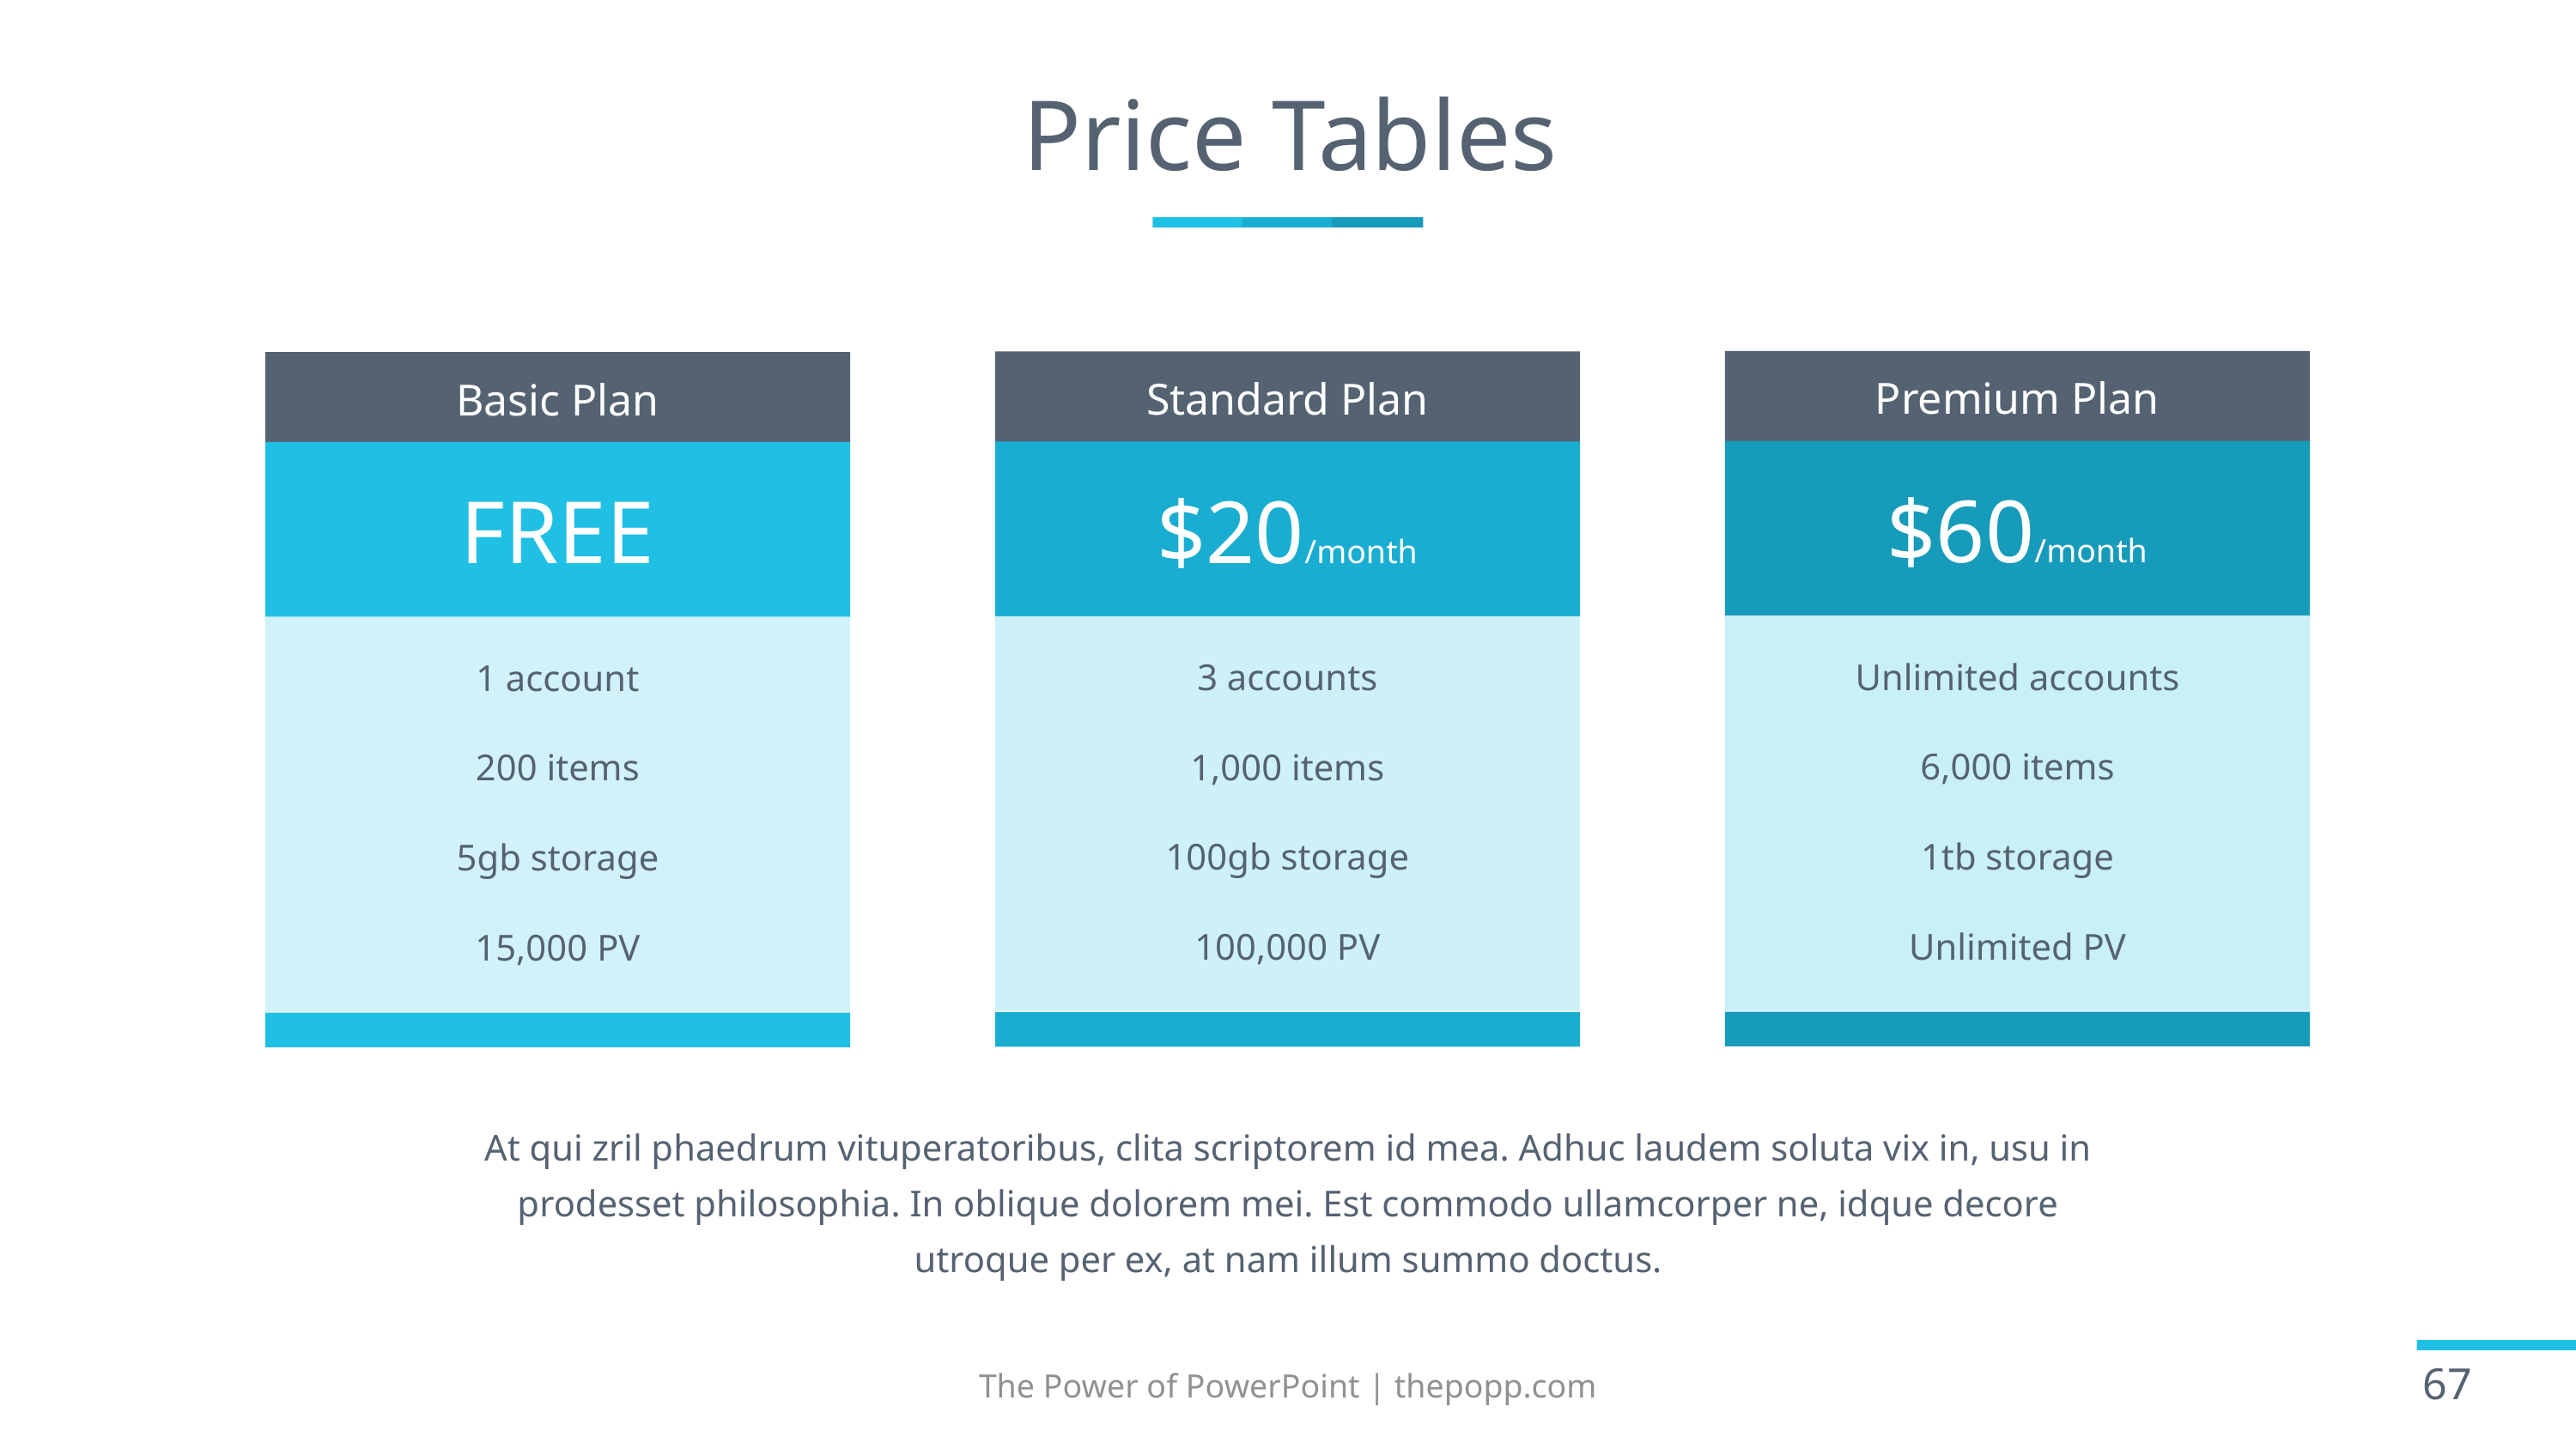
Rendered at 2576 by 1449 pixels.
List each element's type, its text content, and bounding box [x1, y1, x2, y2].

list 100,000 PV [994, 908, 1581, 984]
list 5gb storage [264, 819, 851, 894]
title Price Tables [69, 49, 2512, 230]
list 1tb storage [1724, 818, 2311, 894]
list Standard Plan [994, 352, 1581, 444]
list Basic Plan [264, 352, 851, 445]
list 1 account [264, 640, 851, 715]
list 15,000 PV [264, 909, 851, 984]
list 1,000 items [994, 729, 1581, 804]
list Premium Plan [1724, 351, 2311, 443]
footer The Power of PowerPoint | thepopp.com [853, 1349, 1723, 1427]
list 3 accounts [994, 639, 1581, 714]
list Unlimited accounts [1724, 639, 2311, 714]
list Unlimited PV [1724, 907, 2311, 983]
list FREE [264, 445, 851, 616]
list $20/month [994, 444, 1581, 615]
slide_number 67 [2409, 1351, 2576, 1421]
list 100gb storage [994, 818, 1581, 894]
list $60/month [1724, 443, 2311, 615]
list At qui zril phaedrum vituperatoribus, clita scriptorem id mea. Adhuc laudem soluta vix in, usu in prodesset philosophia. In oblique dolorem mei. Est commodo ullamcorper ne, idque decore utroque per ex, at nam illum summo doctus. [450, 1088, 2126, 1304]
list 200 items [264, 730, 851, 804]
list 6,000 items [1724, 728, 2311, 803]
